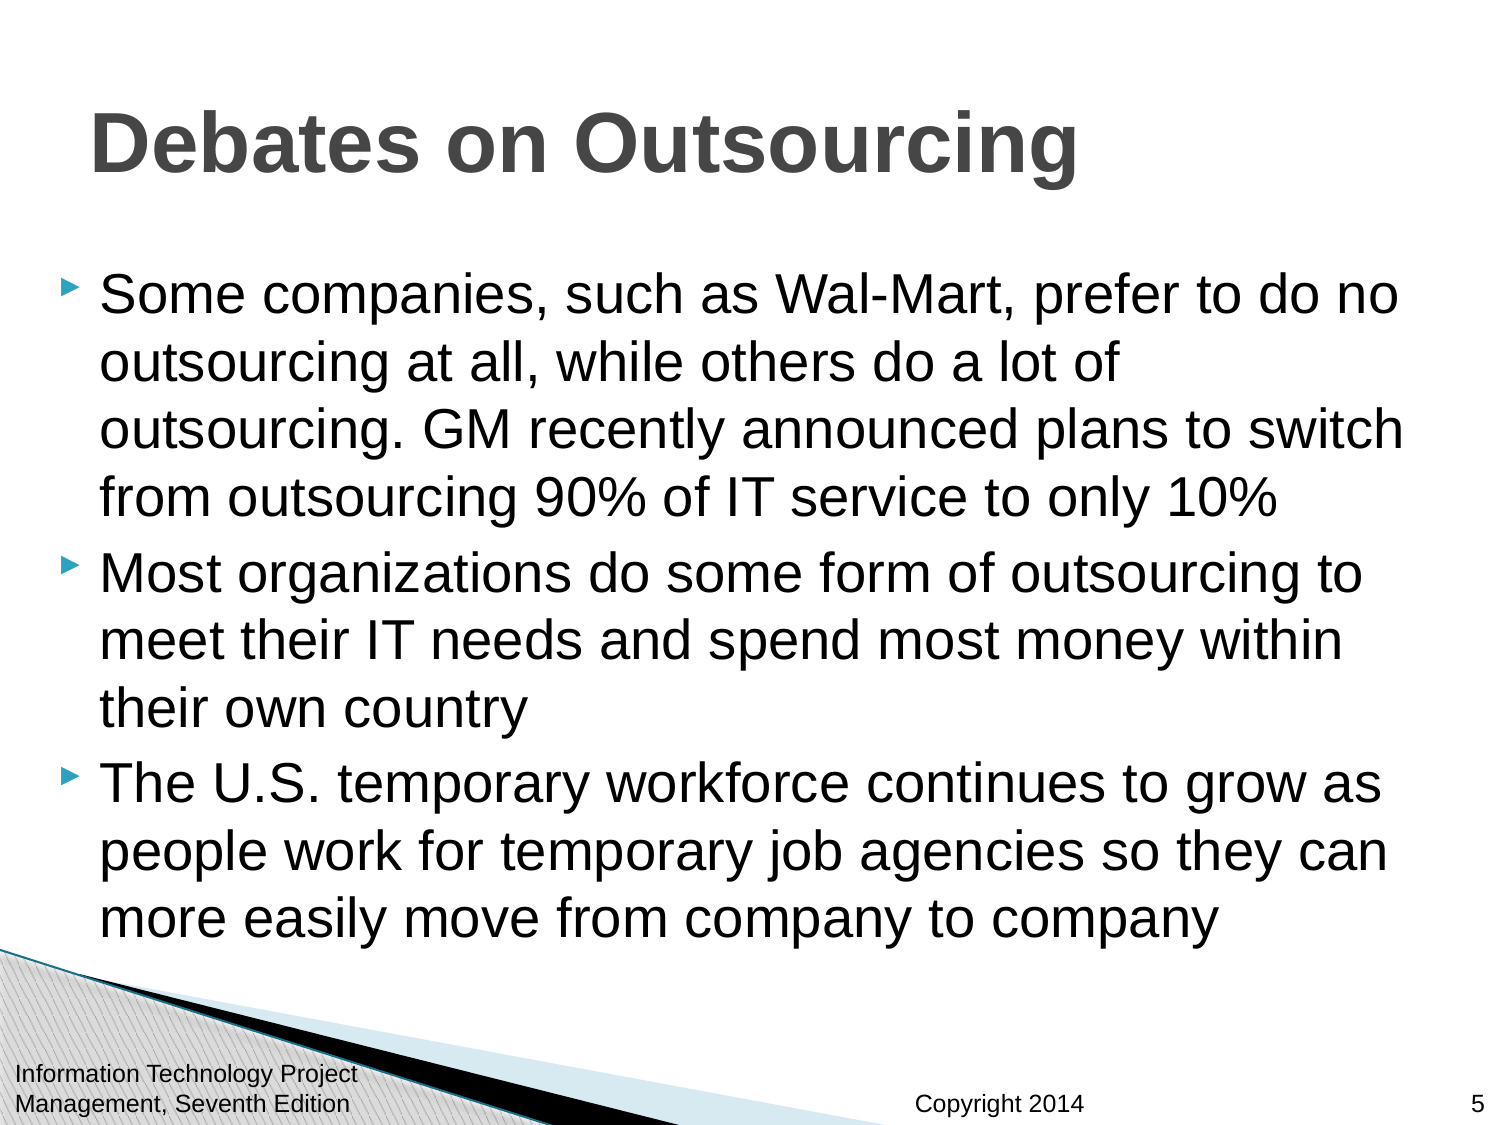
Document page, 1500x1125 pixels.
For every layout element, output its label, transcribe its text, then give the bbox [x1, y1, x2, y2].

slide_number 5 [1408, 1065, 1500, 1125]
footer Information Technology Project Management, Seventh Edition [0, 1065, 425, 1125]
title Debates on Outsourcing [75, 45, 1425, 233]
list Some companies, such as Wal-Mart, prefer to do no outsourcing at all, while others do a lot of outsourcing. GM recently announced plans to switch from outsourcing 90% of IT service to only 10% Most organizations do some form of outsourcing to meet their IT needs and spend most money within their own country The U.S. temporary workforce continues to grow as people work for temporary job agencies so they can more easily move from company to company [24, 249, 1451, 1051]
